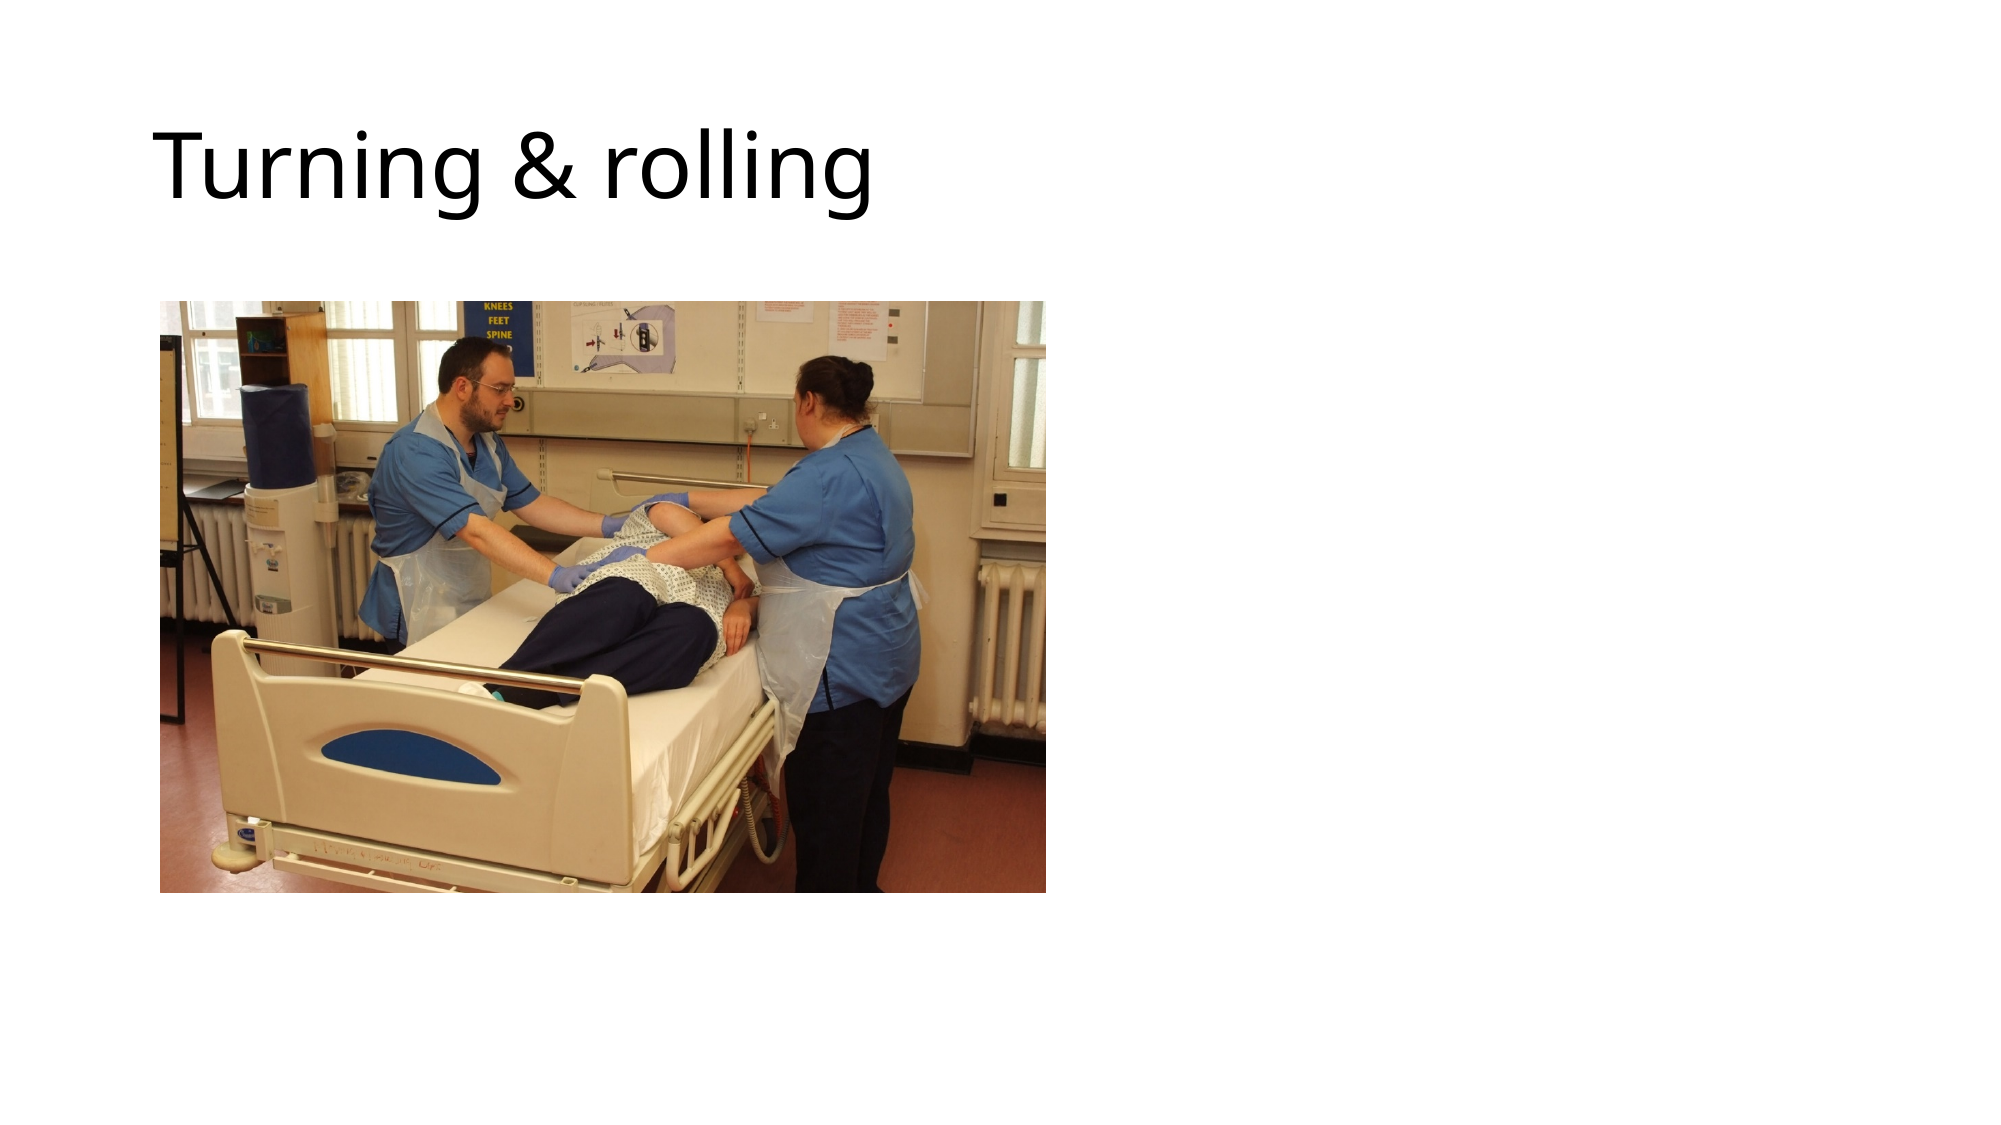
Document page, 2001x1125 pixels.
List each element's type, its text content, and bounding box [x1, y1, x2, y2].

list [160, 301, 1046, 893]
title Turning & rolling [137, 59, 1863, 278]
